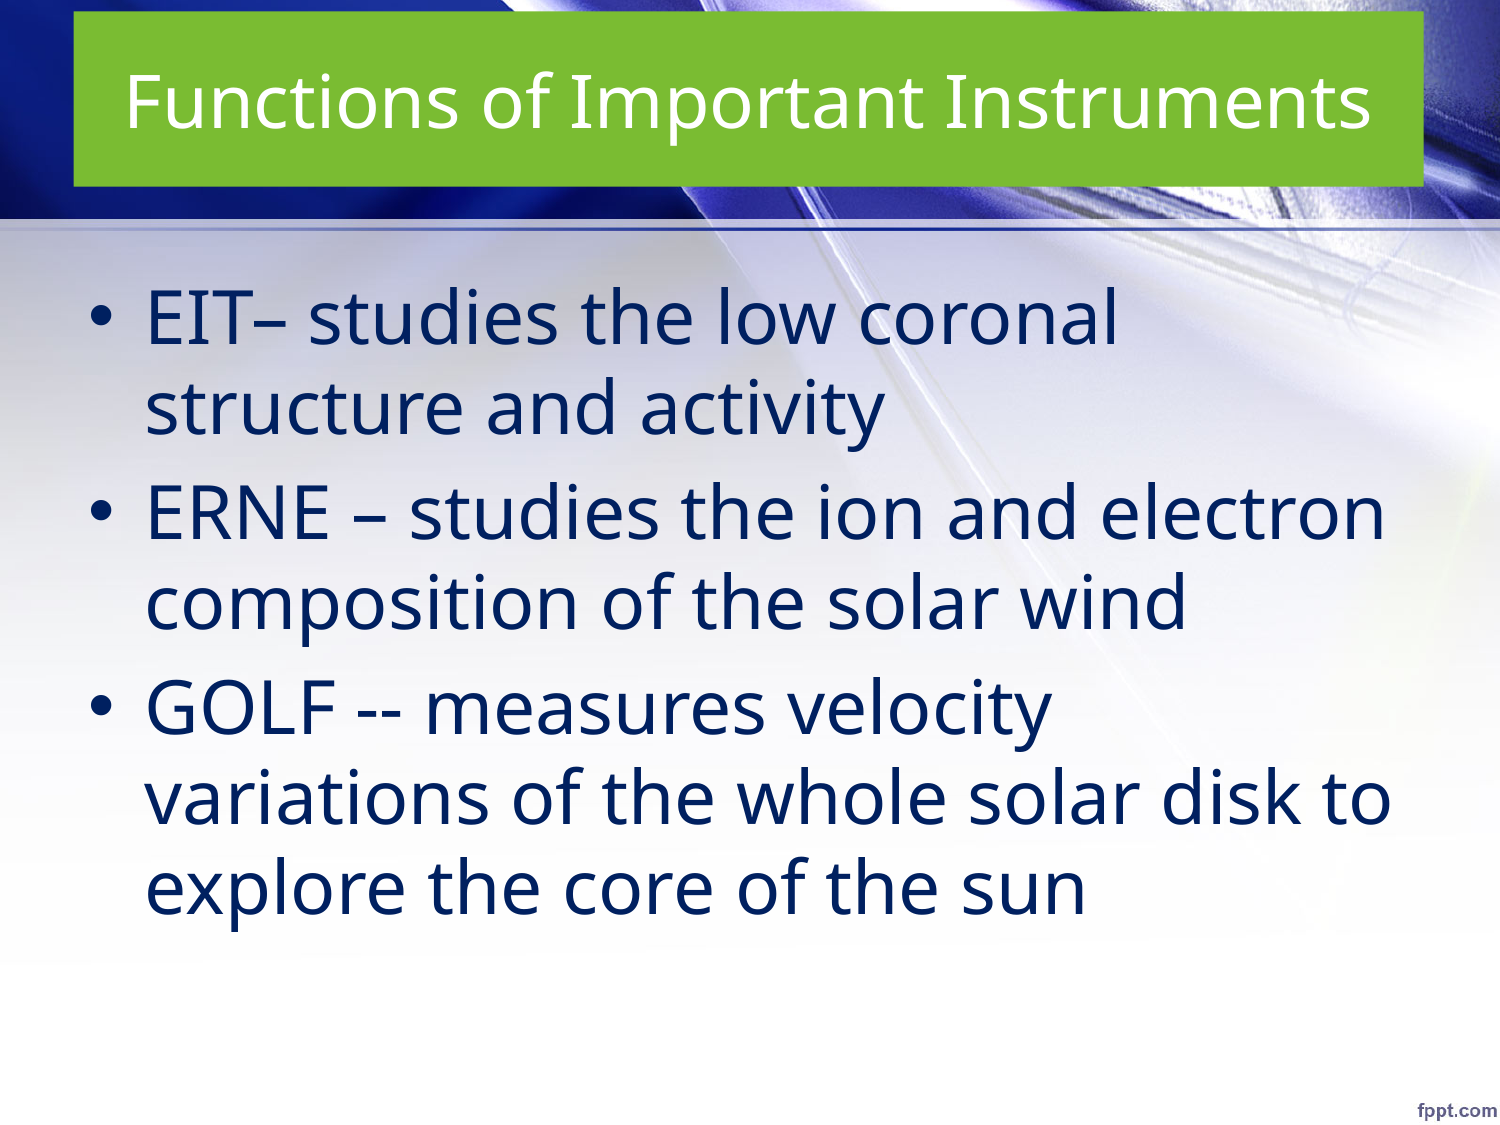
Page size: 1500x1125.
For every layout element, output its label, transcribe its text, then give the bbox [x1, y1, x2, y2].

list EIT– studies the low coronal structure and activity ERNE – studies the ion and electron composition of the solar wind GOLF -- measures velocity variations of the whole solar disk to explore the core of the sun [73, 261, 1424, 980]
picture [0, 0, 1500, 1125]
title Functions of Important Instruments [73, 11, 1424, 187]
